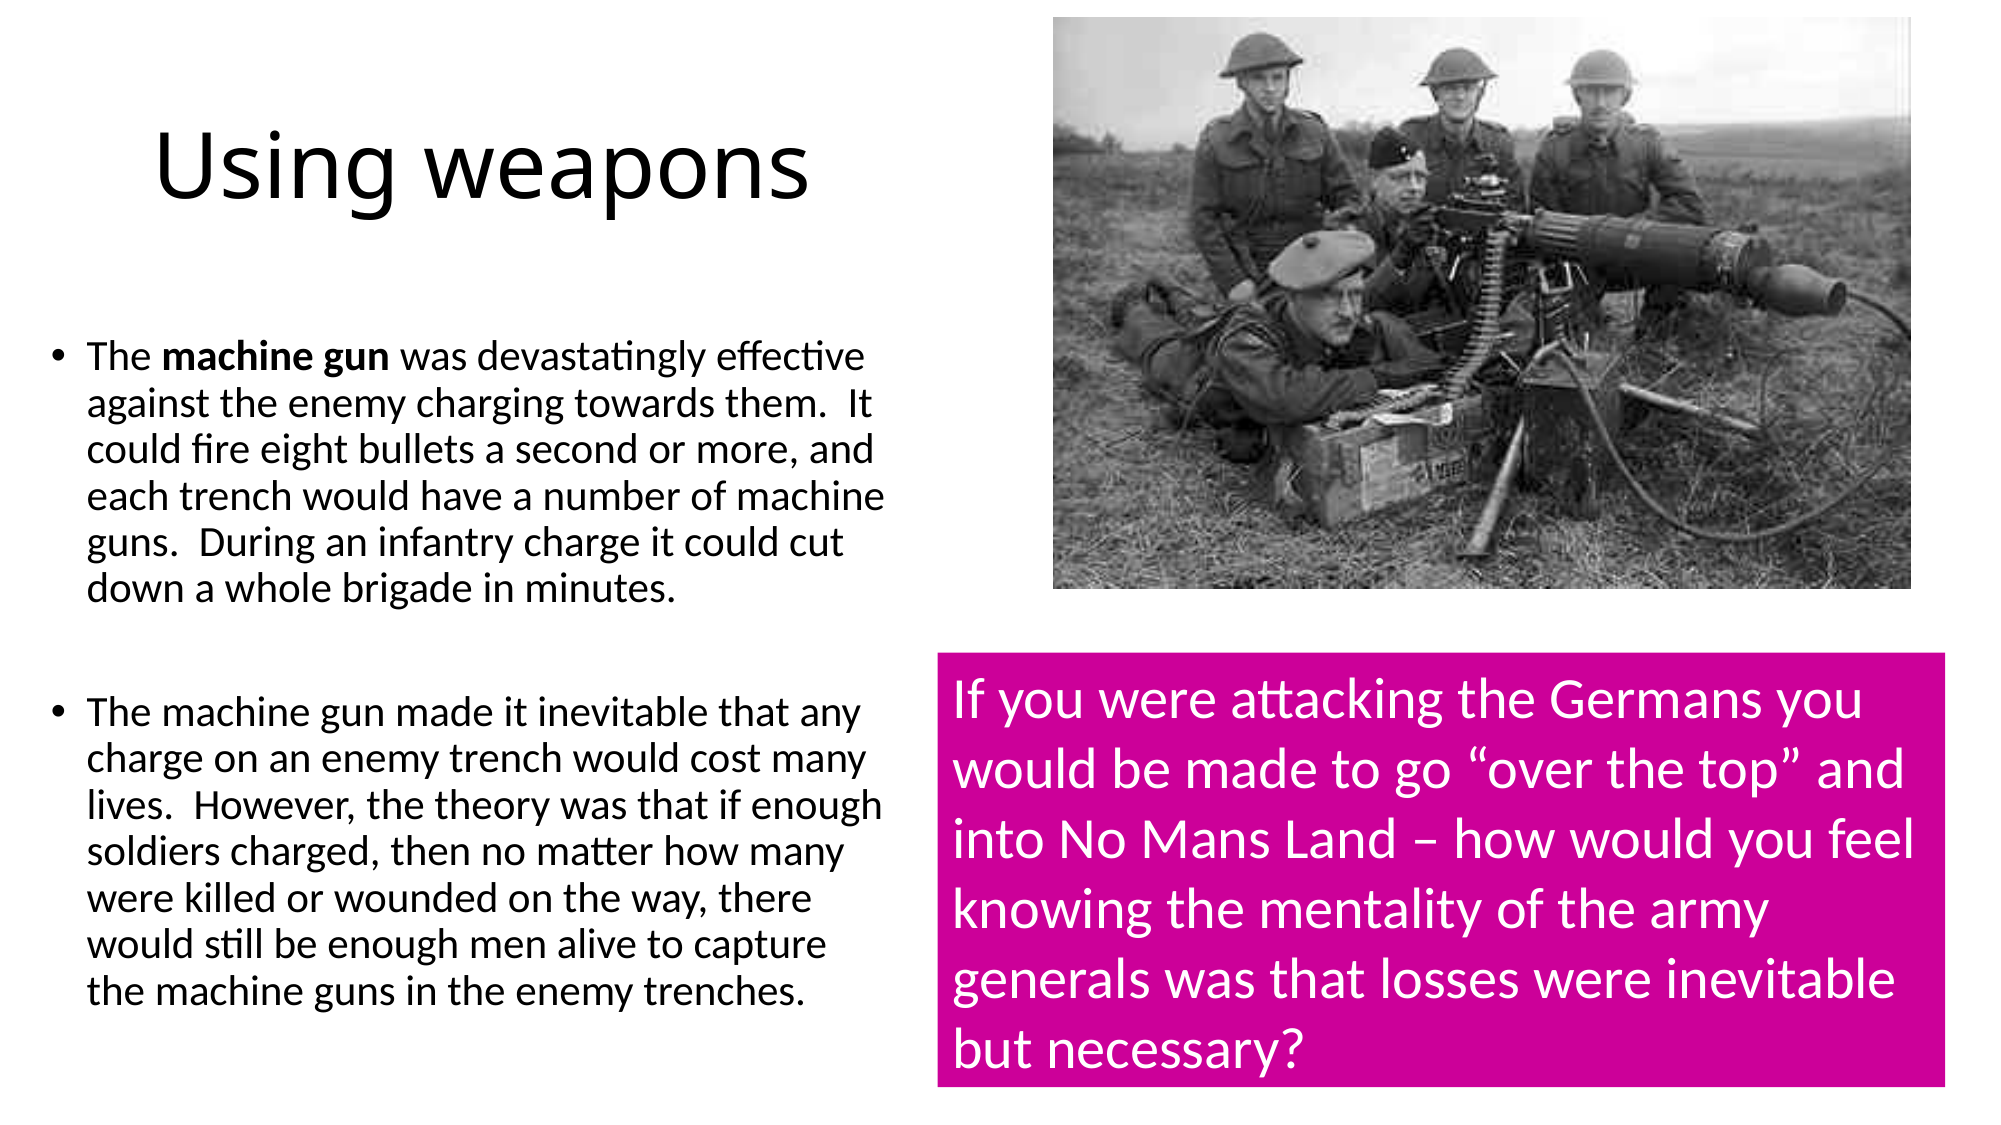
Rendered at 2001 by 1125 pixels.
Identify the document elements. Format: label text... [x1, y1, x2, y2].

text_box If you were attacking the Germans you would be made to go “over the top” and into No Mans Land – how would you feel knowing the mentality of the army generals was that losses were inevitable but necessary? [937, 652, 1946, 1088]
list The machine gun was devastatingly effective against the enemy charging towards them. It could fire eight bullets a second or more, and each trench would have a number of machine guns. During an infantry charge it could cut down a whole brigade in minutes. The machine gun made it inevitable that any charge on an enemy trench would cost many lives. However, the theory was that if enough soldiers charged, then no matter how many were killed or wounded on the way, there would still be enough men alive to capture the machine guns in the enemy trenches. [35, 326, 908, 1040]
title Using weapons [137, 59, 1053, 278]
picture [1053, 17, 1911, 589]
